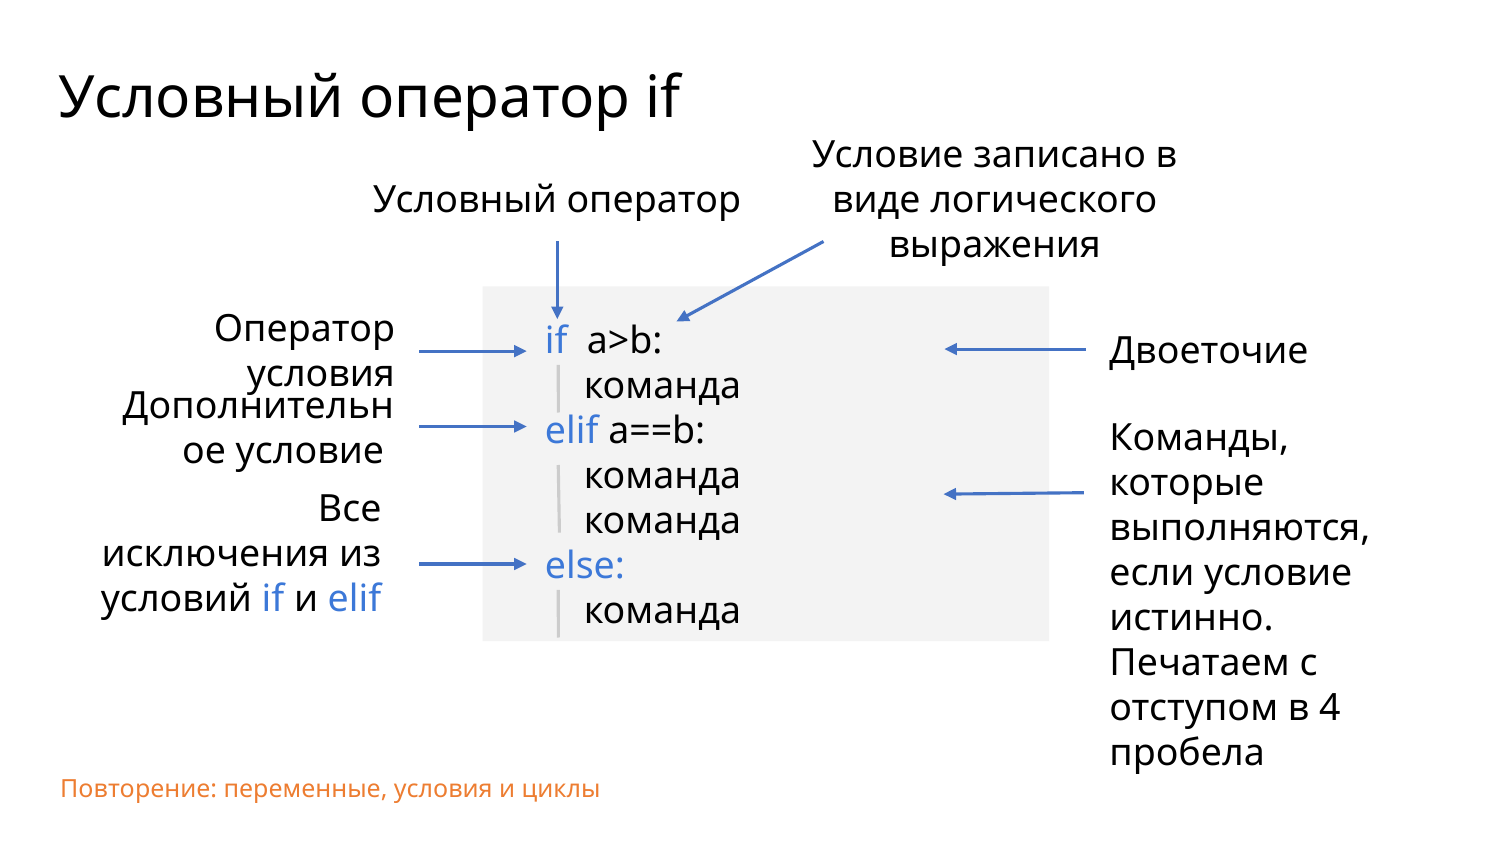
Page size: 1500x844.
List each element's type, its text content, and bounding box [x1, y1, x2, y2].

text_box Оператор условия [100, 304, 396, 394]
subtitle Повторение: переменные, условия и циклы [60, 767, 1233, 813]
text_box Двоеточие [1109, 324, 1321, 374]
text_box Условный оператор [332, 153, 782, 243]
text_box Все исключения из условий if и elif [89, 523, 382, 579]
text_box Команды, которые выполняются, если условие истинно. Печатаем с отступом в 4 пробела [1109, 412, 1417, 638]
text_box Условный оператор if [58, 59, 1223, 127]
text_box Дополнительное условие [101, 398, 395, 455]
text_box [676, 241, 824, 322]
text_box Условие записано в виде логического выражения [782, 153, 1220, 243]
text_box if a>b: команда elif a==b: команда команда else: команда [482, 286, 1050, 642]
